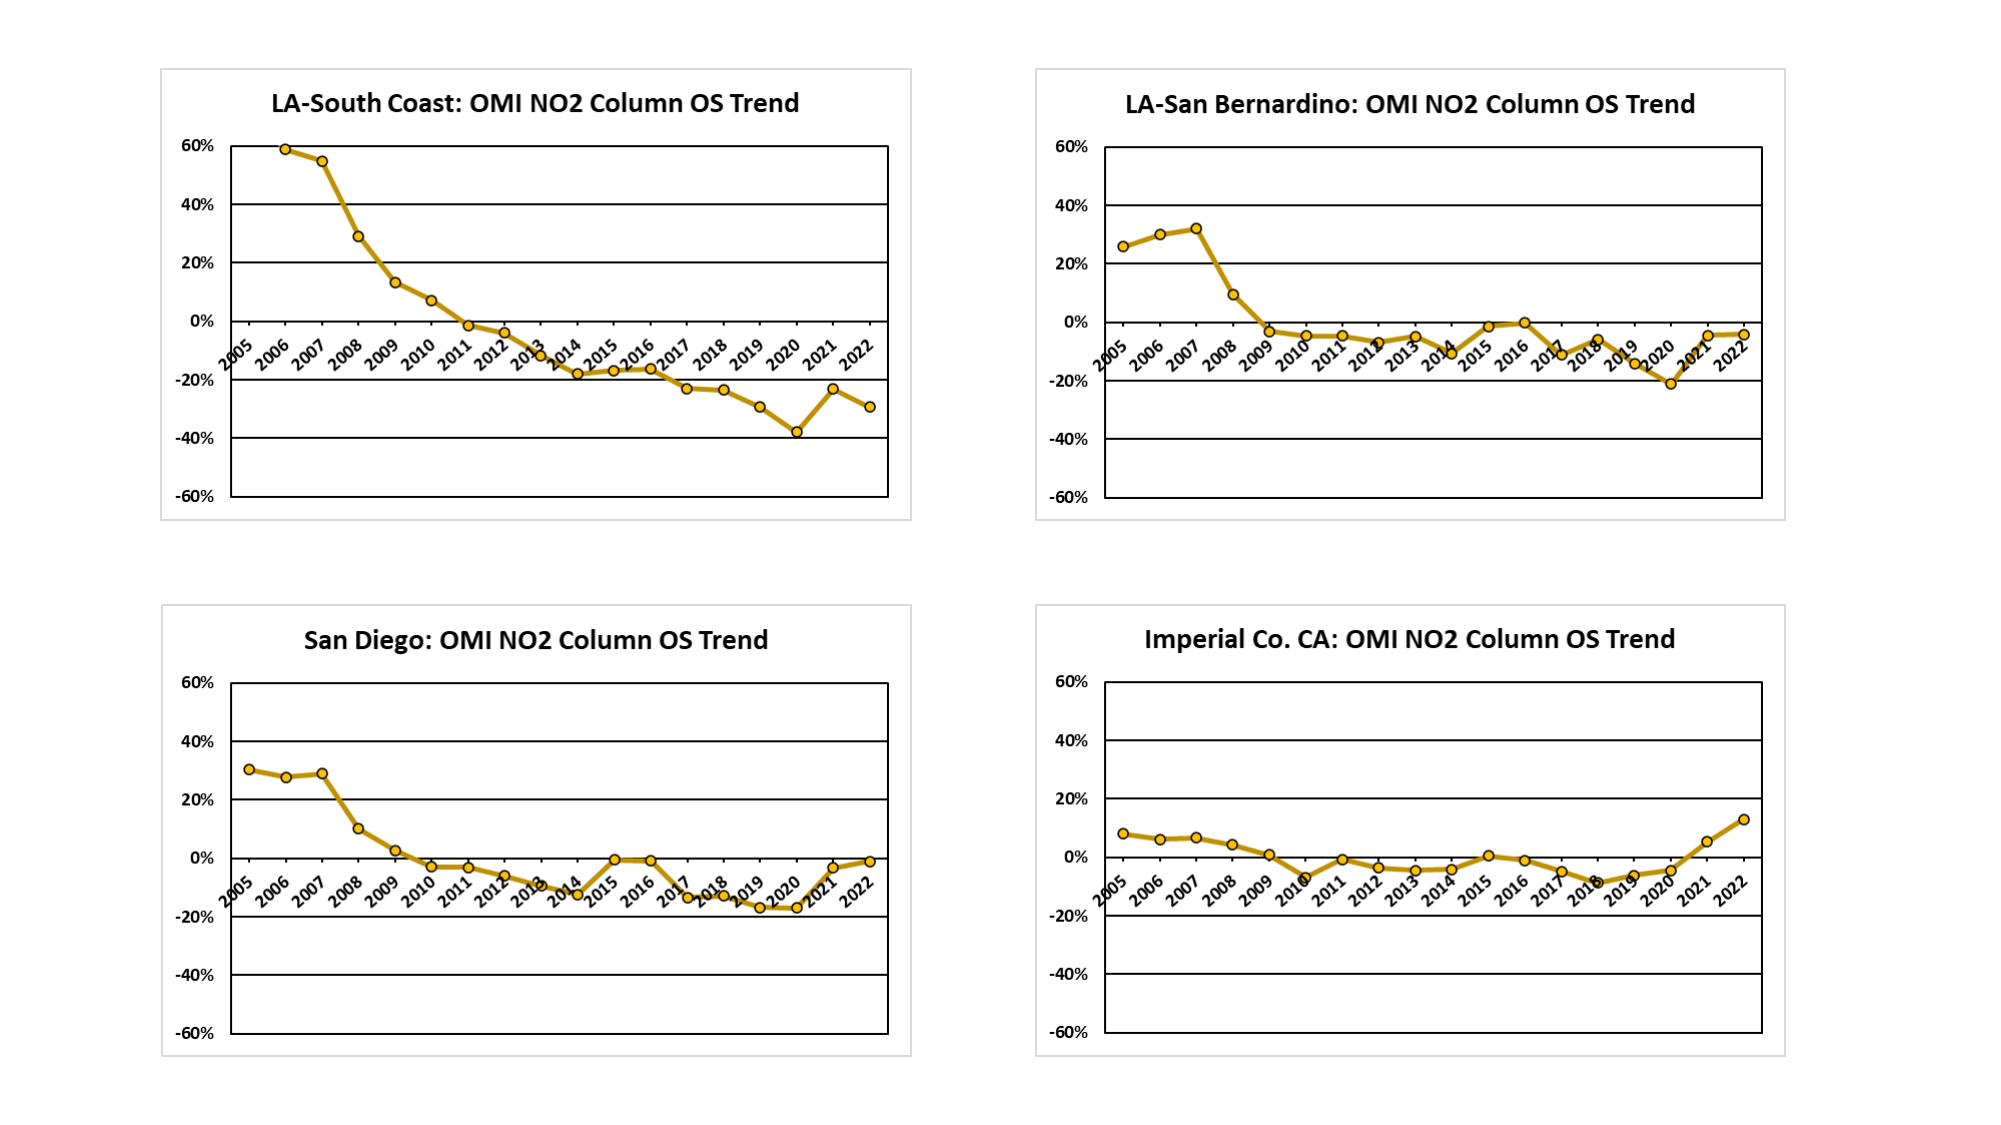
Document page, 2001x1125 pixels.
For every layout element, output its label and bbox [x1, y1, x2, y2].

picture [1035, 68, 1786, 521]
picture [161, 604, 912, 1057]
picture [160, 68, 912, 521]
picture [1035, 604, 1786, 1057]
